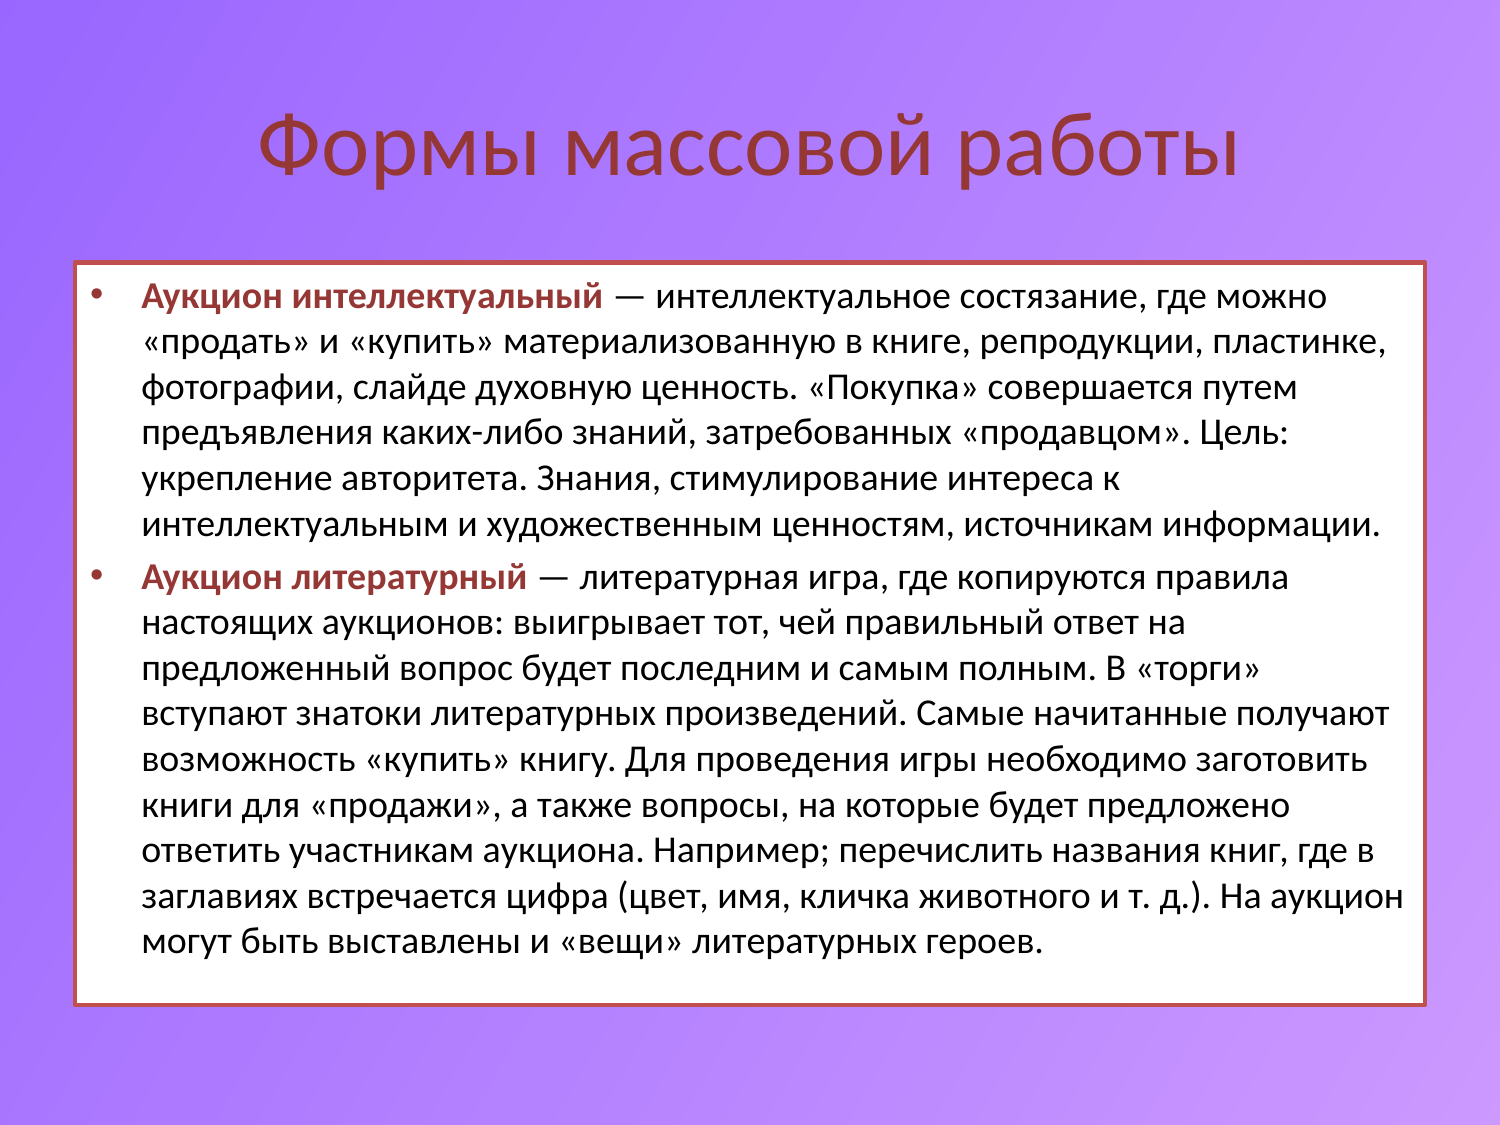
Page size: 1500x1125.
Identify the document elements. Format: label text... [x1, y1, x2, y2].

title Формы массовой работы [75, 45, 1425, 233]
list Аукцион интеллектуальный — интеллектуальное состязание, где можно «продать» и «купить» материализованную в книге, репродукции, пластинке, фотографии, слайде духовную ценность. «Покупка» совершается путем предъявления каких-либо знаний, затребованных «продавцом». Цель: укрепление авторитета. Знания, стимулирование интереса к интеллектуальным и художественным ценностям, источникам информации. Аукцион литературный — литературная игра, где копируются правила настоящих аукционов: выигрывает тот, чей правильный ответ на предложенный вопрос будет последним и самым полным. В «торги» вступают знатоки литературных произведений. Самые начитанные получают возможность «купить» книгу. Для проведения игры необходимо заготовить книги для «продажи», а также вопросы, на которые будет предложено ответить участникам аукциона. Например; перечислить названия книг, где в заглавиях встречается цифра (цвет, имя, кличка животного и т. д.). На аукцион могут быть выставлены и «вещи» литературных героев. [73, 260, 1427, 1007]
